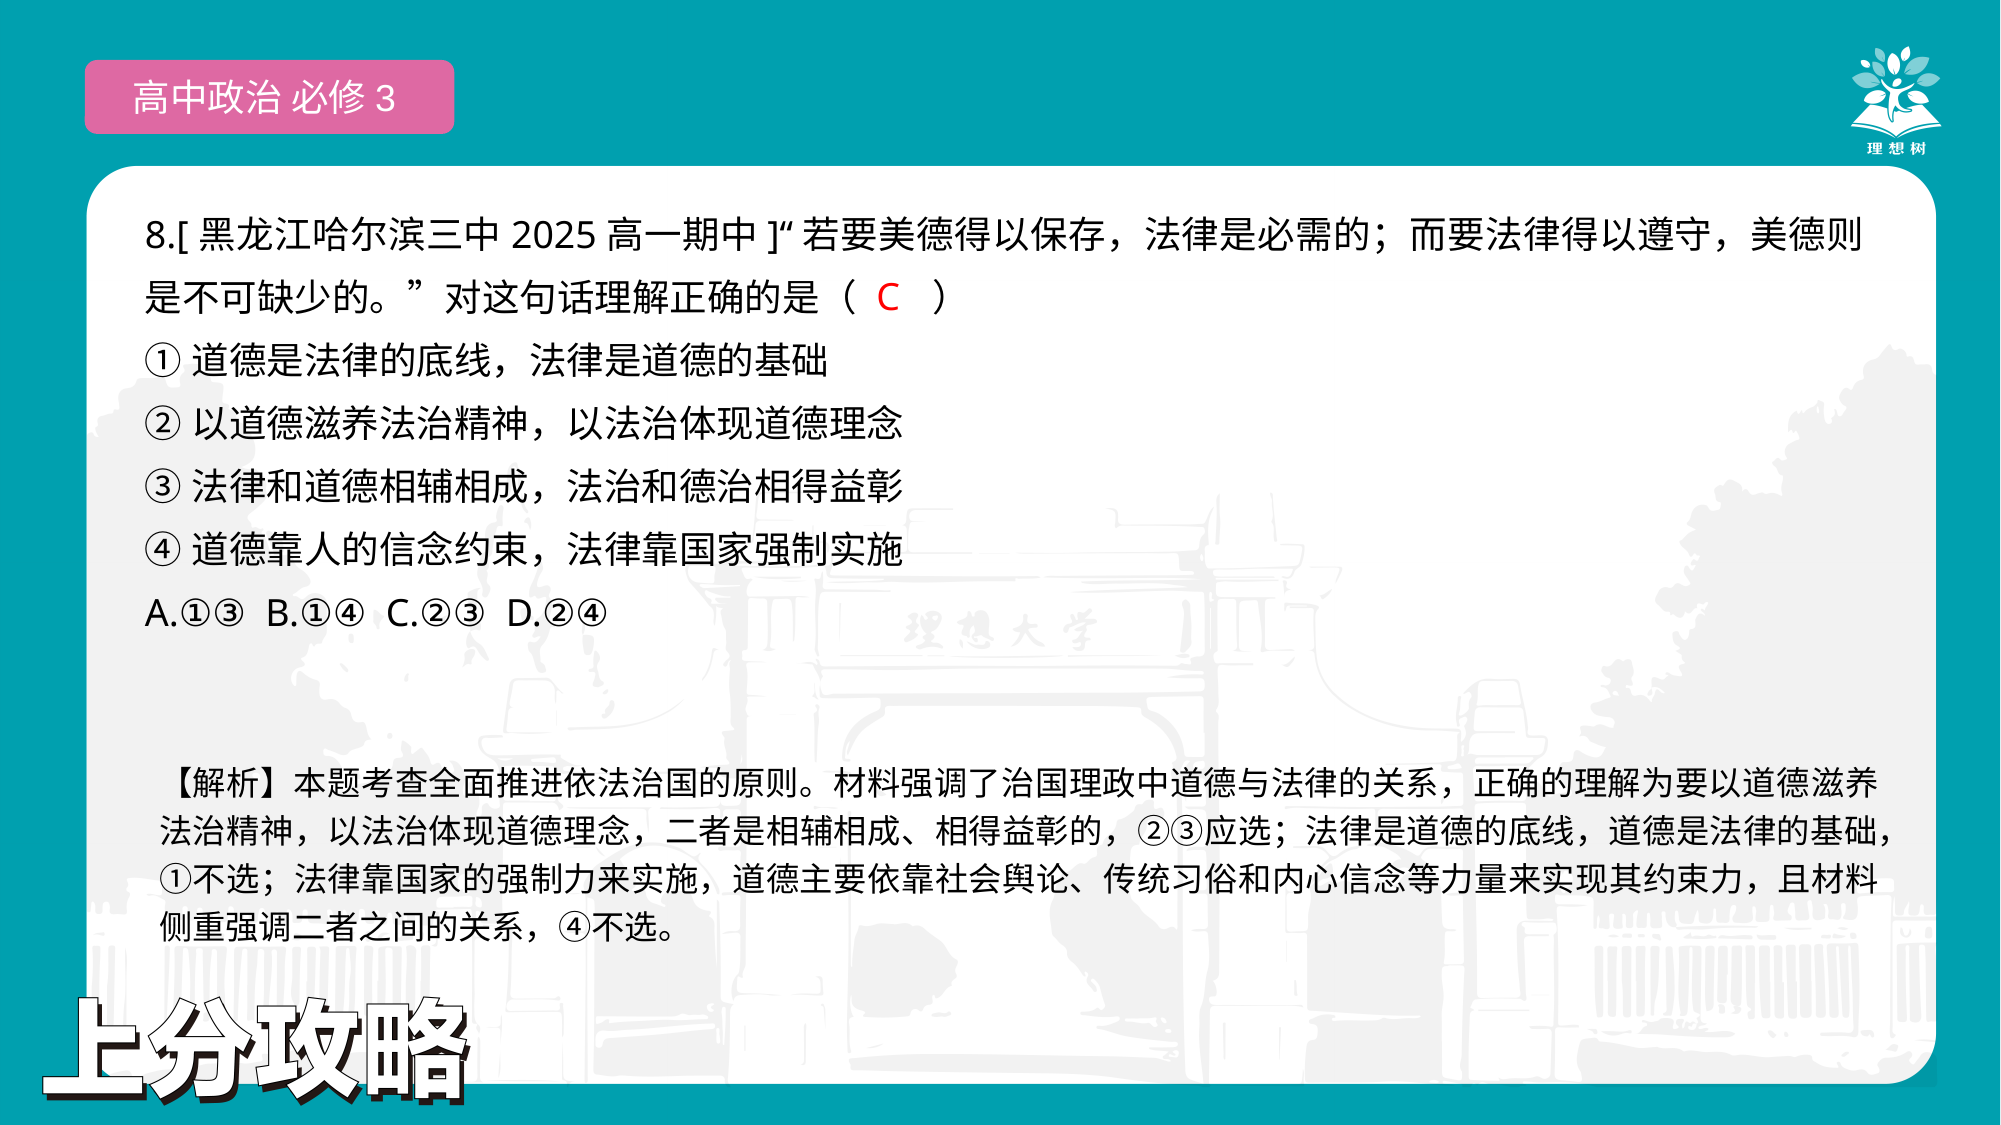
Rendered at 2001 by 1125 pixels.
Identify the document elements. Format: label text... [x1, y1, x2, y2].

text_box C [851, 243, 969, 326]
picture [0, 0, 2001, 1125]
text_box 8.[黑龙江哈尔滨三中2025高一期中]“若要美德得以保存，法律是必需的；而要法律得以遵守，美德则是不可缺少的。”对这句话理解正确的是（ ） ①道德是法律的底线，法律是道德的基础 ②以道德滋养法治精神，以法治体现道德理念 ③法律和道德相辅相成，法治和德治相得益彰 ④道德靠人的信念约束，法律靠国家强制实施 A.①③ B.①④ C.②③ D.②④ [130, 185, 1879, 641]
text_box 【解析】本题考查全面推进依法治国的原则。材料强调了治国理政中道德与法律的关系，正确的理解为要以道德滋养法治精神，以法治体现道德理念，二者是相辅相成、相得益彰的，②③应选；法律是道德的底线，道德是法律的基础，①不选；法律靠国家的强制力来实施，道德主要依靠社会舆论、传统习俗和内心信念等力量来实现其约束力，且材料侧重强调二者之间的关系，④不选。 [144, 746, 1894, 954]
text_box 高中政治 必修3 [83, 58, 456, 135]
